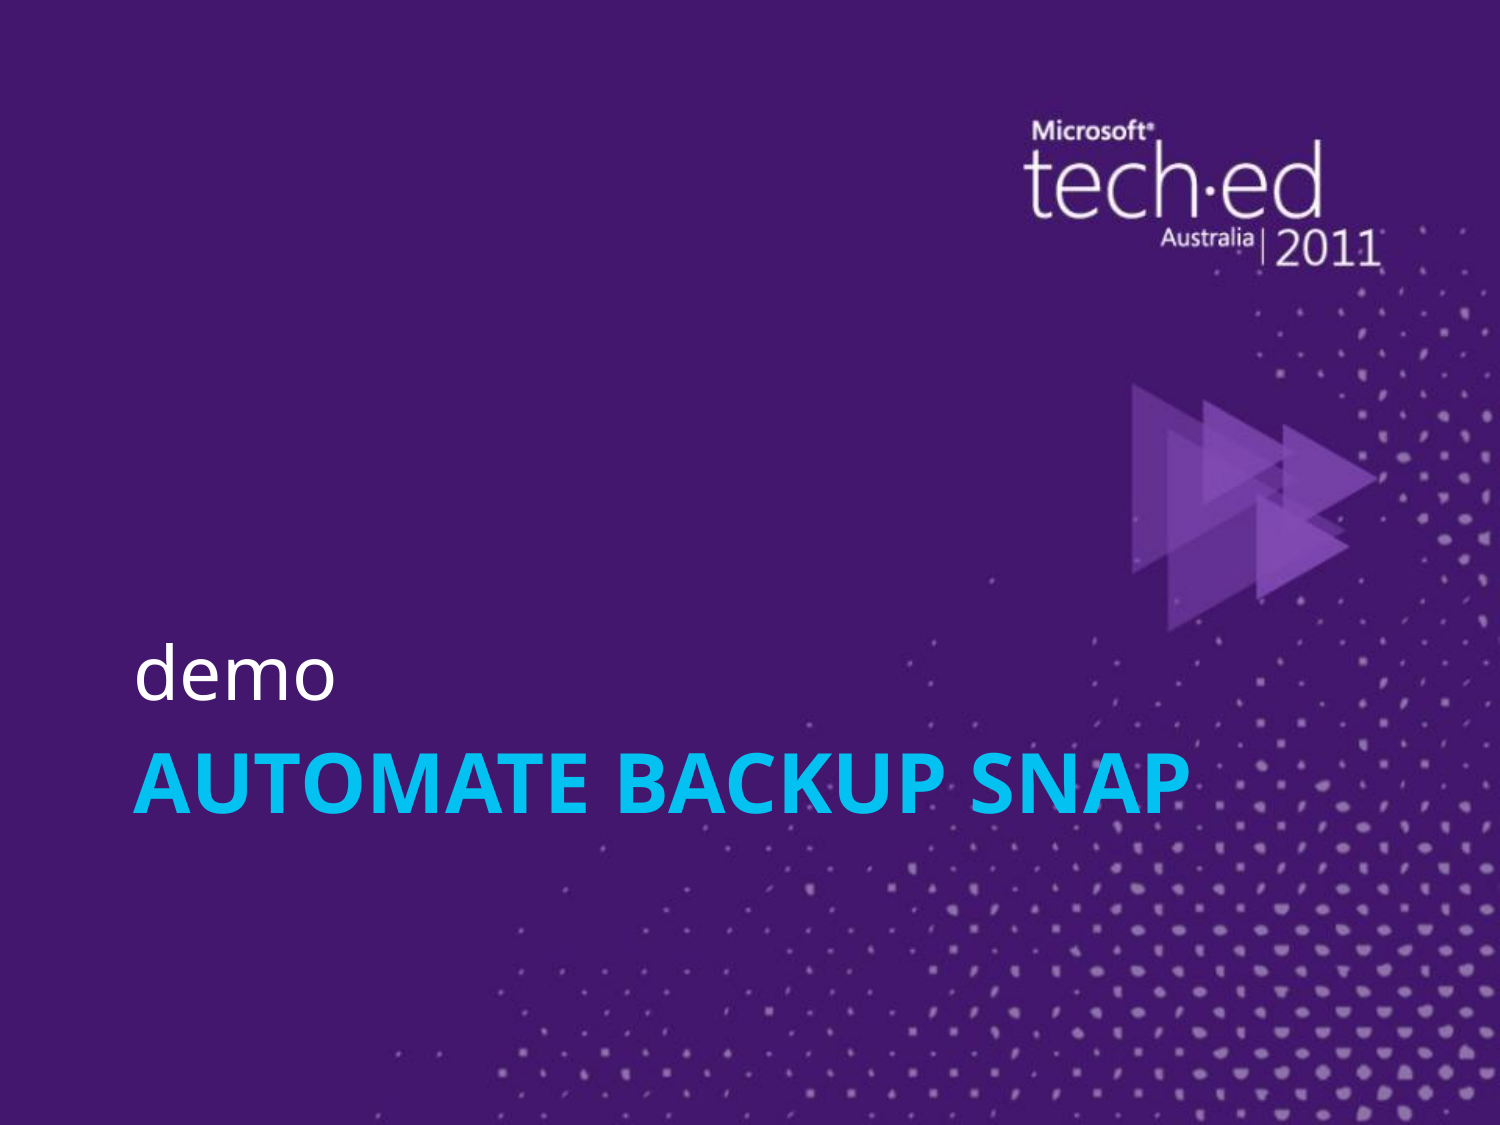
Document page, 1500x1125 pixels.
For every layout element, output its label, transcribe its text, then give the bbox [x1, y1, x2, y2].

title Automate Backup Snap [118, 723, 1394, 947]
list demo [118, 476, 1394, 723]
picture [0, 0, 1500, 1125]
